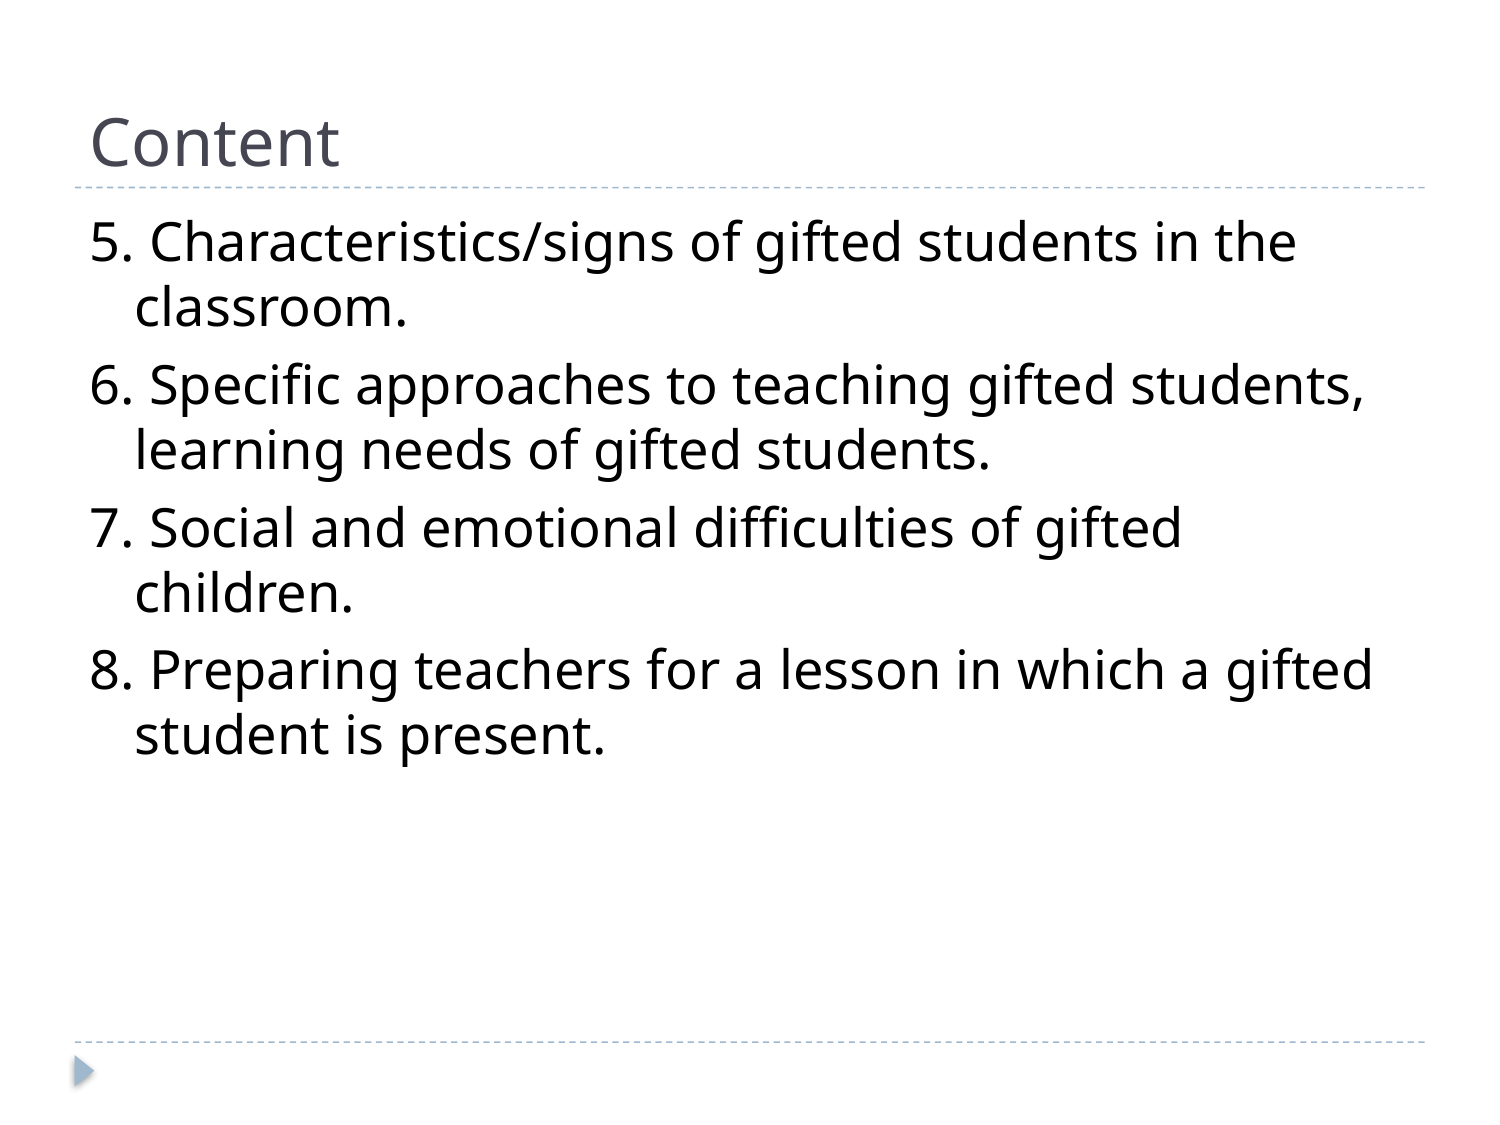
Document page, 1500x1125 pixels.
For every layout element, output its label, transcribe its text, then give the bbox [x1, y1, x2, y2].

list 5. Characteristics/signs of gifted students in the classroom. 6. Specific approaches to teaching gifted students, learning needs of gifted students. 7. Social and emotional difficulties of gifted children. 8. Preparing teachers for a lesson in which a gifted student is present. [75, 200, 1425, 1010]
title Content [75, 24, 1425, 188]
